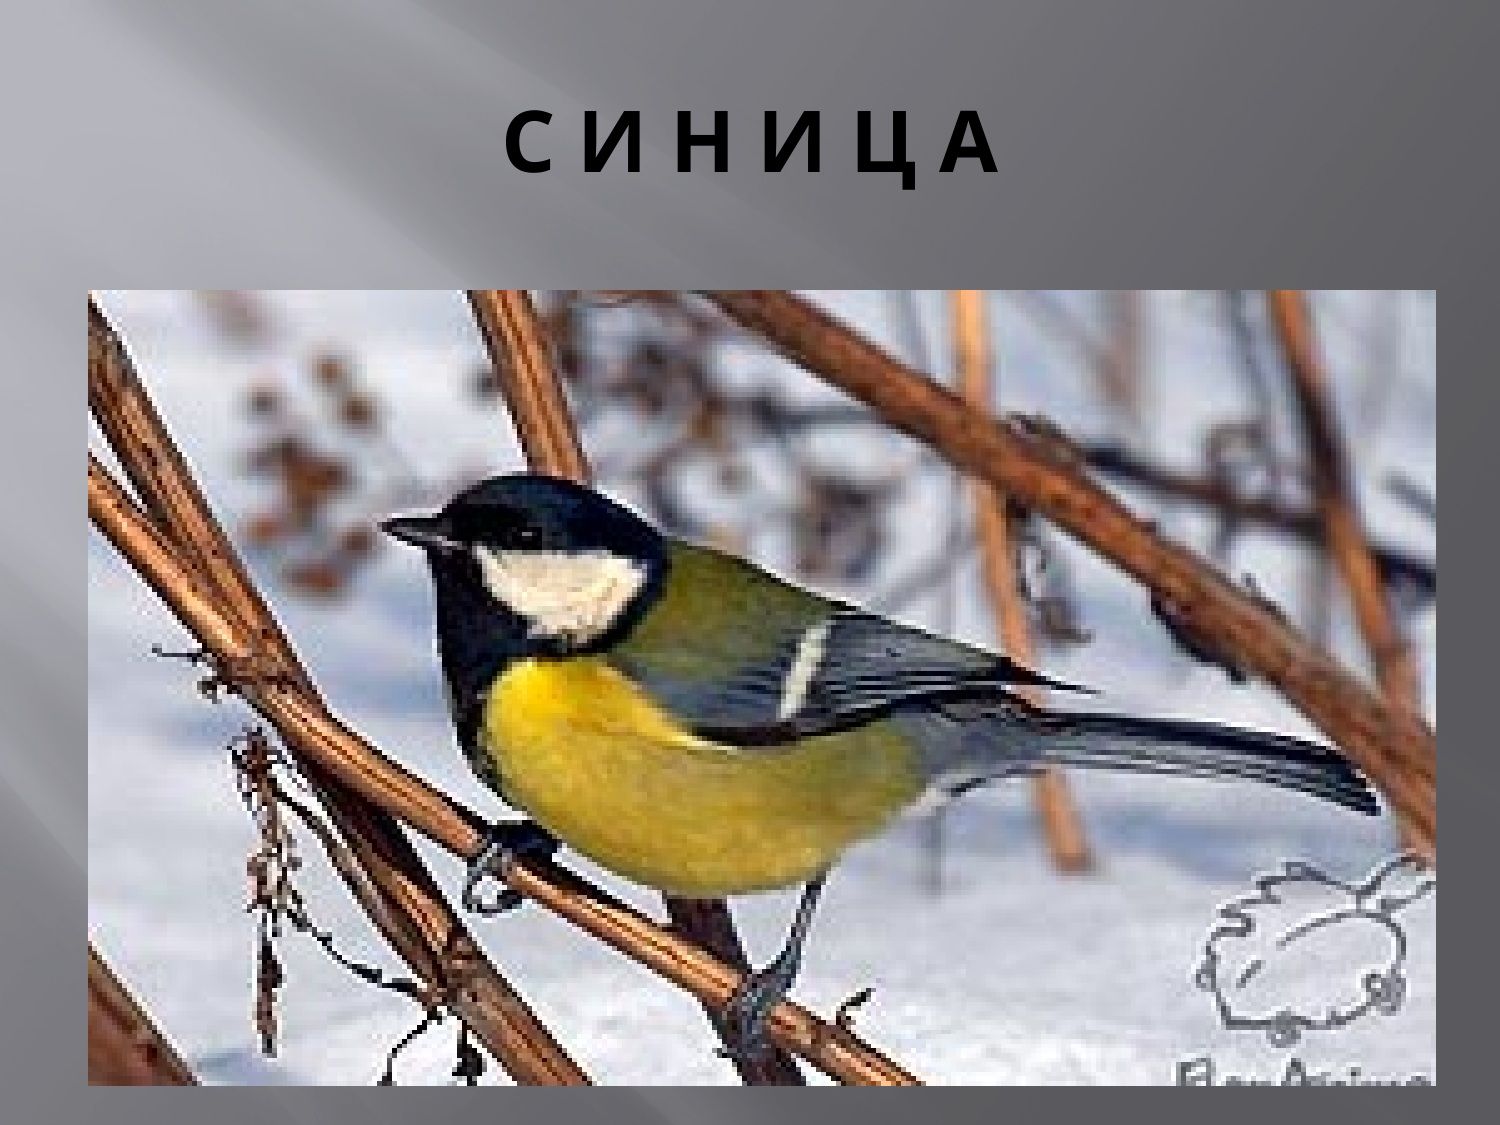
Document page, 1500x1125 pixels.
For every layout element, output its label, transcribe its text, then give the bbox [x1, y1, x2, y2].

picture [88, 290, 1436, 1086]
title С И Н И Ц А [75, 45, 1425, 233]
